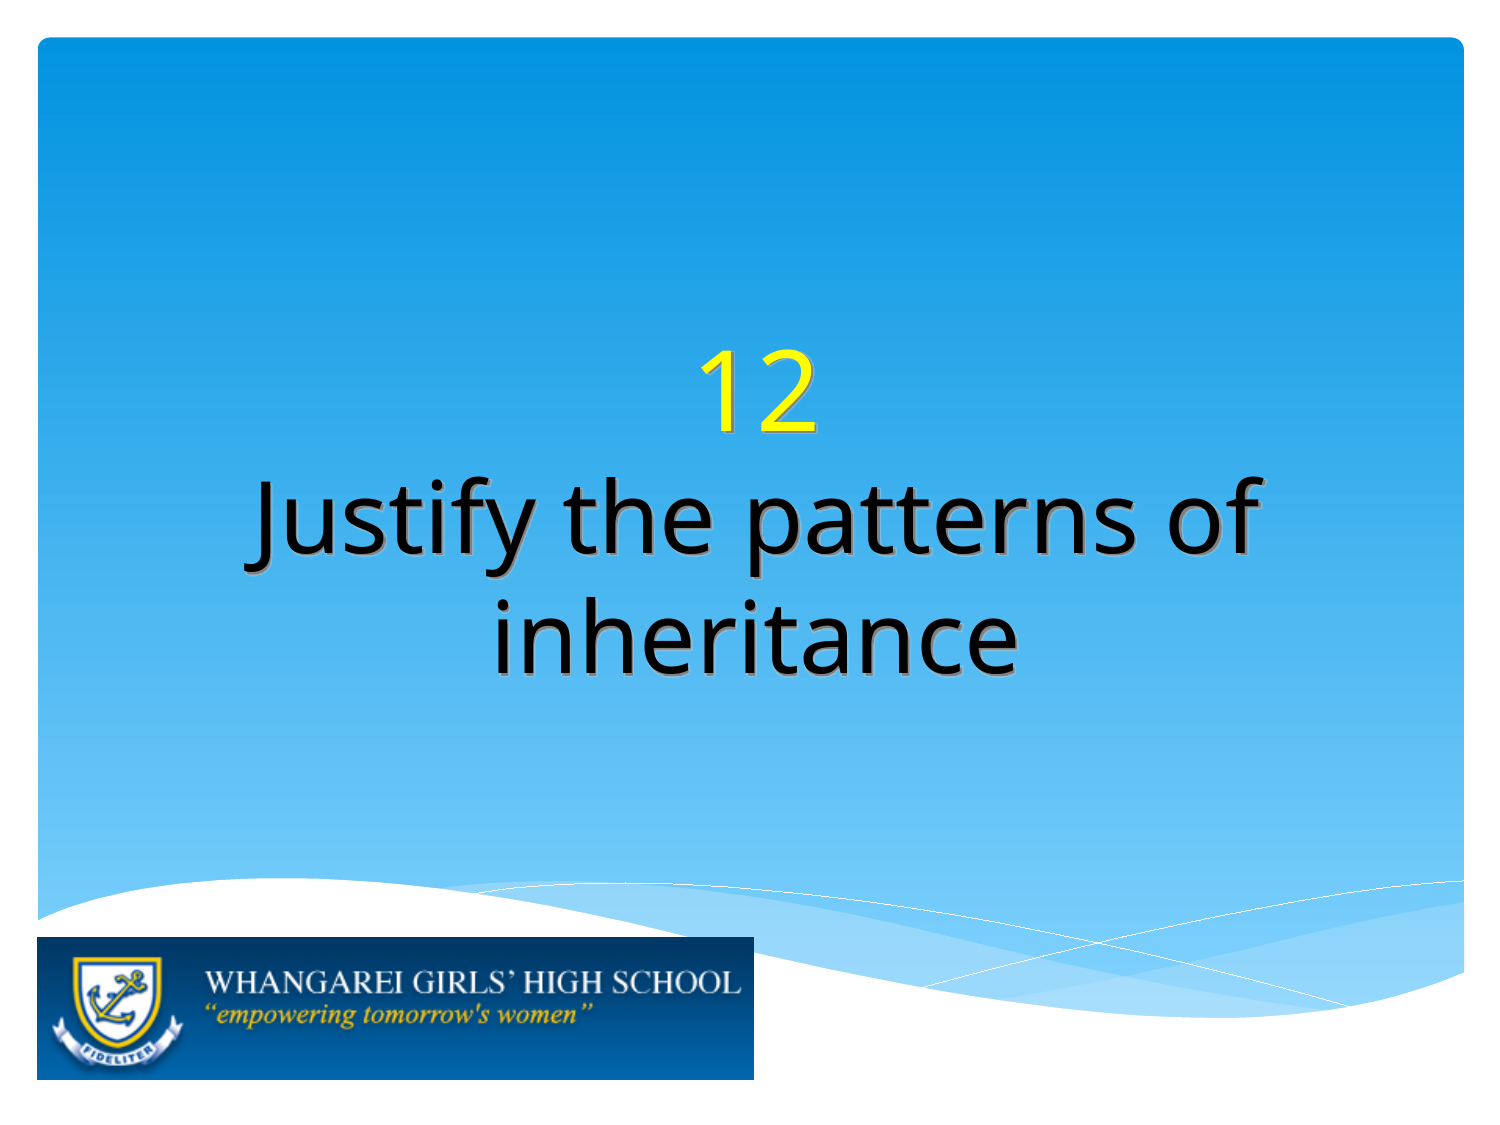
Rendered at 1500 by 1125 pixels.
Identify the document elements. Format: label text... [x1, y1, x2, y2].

text_box 12 Justify the patterns of inheritance [74, 99, 1438, 913]
picture [37, 937, 754, 1080]
